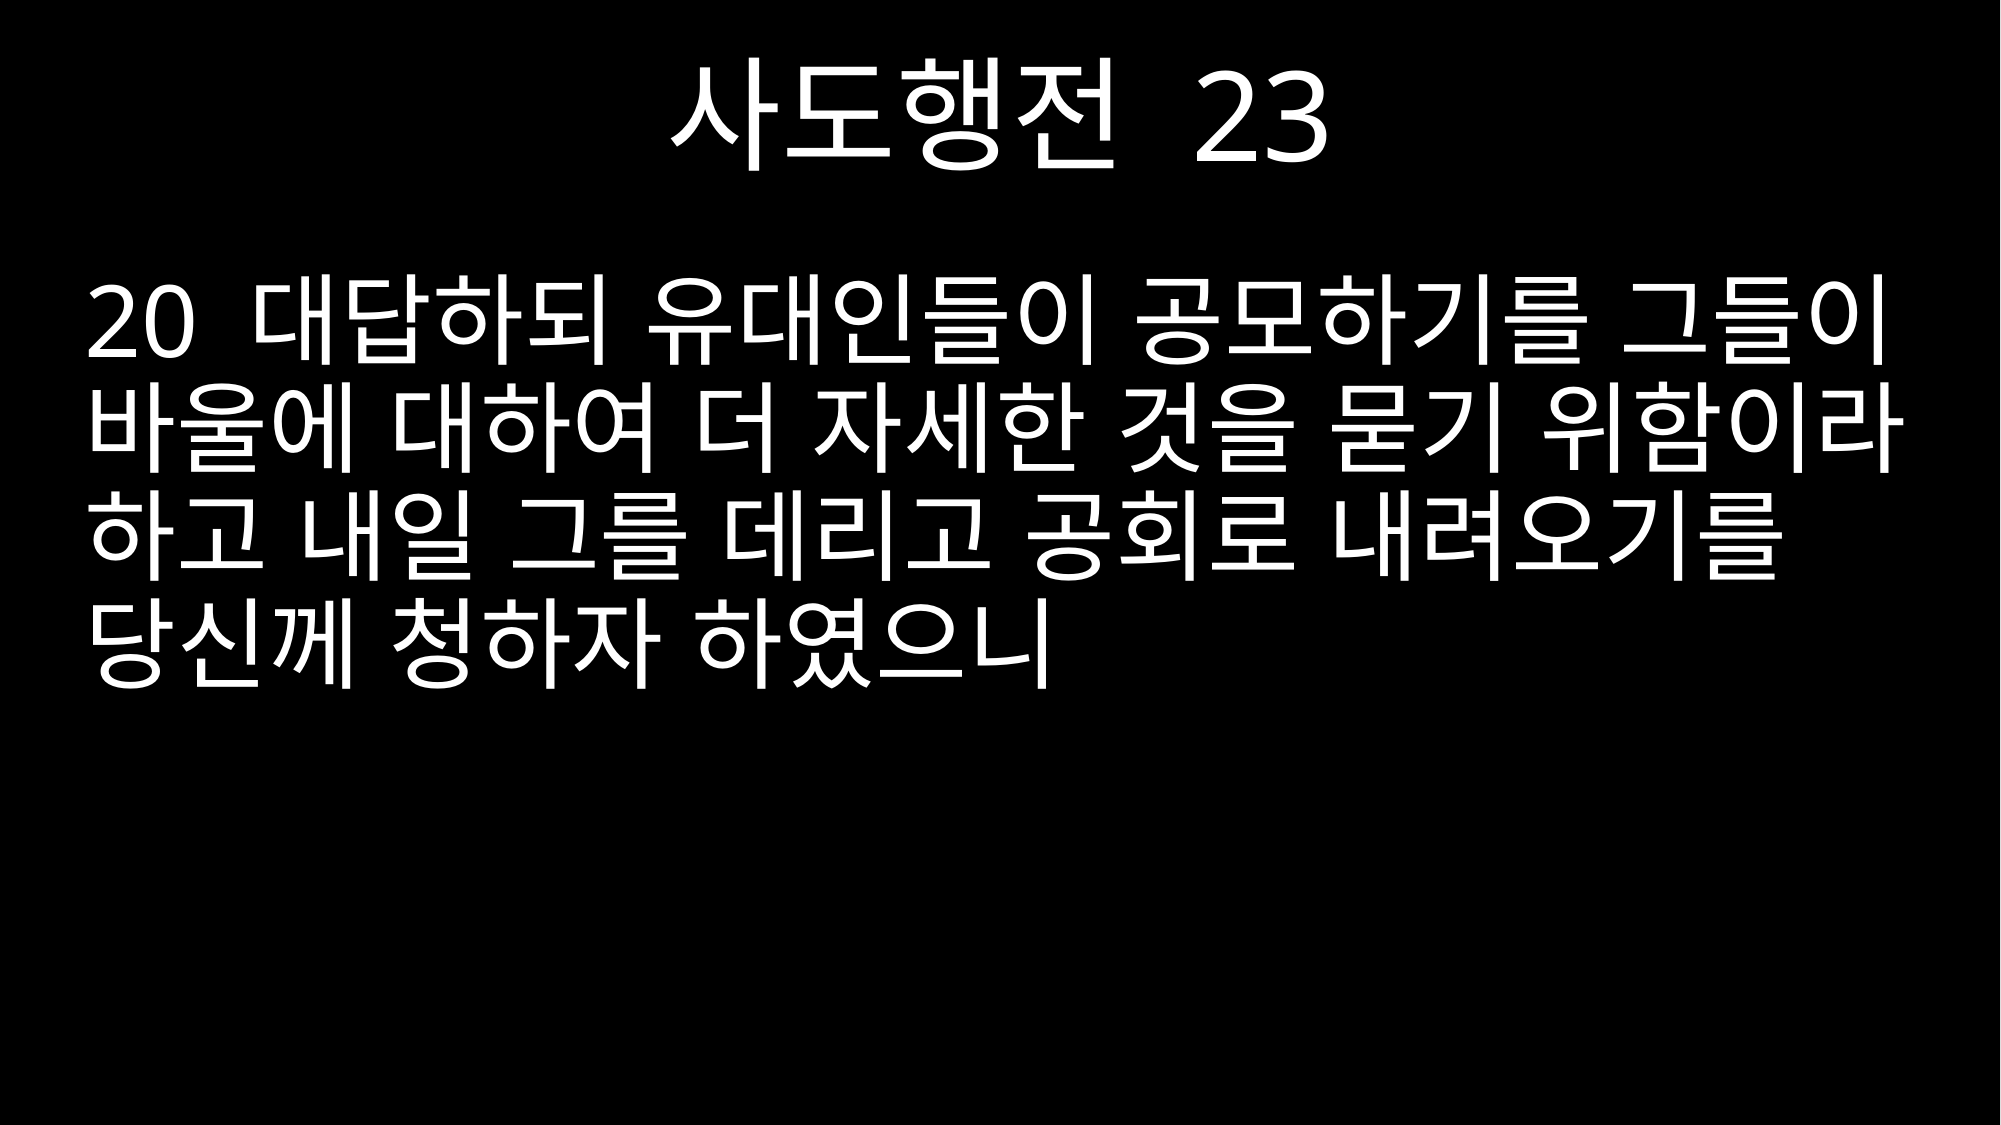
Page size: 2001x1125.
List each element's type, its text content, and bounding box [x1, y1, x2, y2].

footer 사도행전 23 [0, 32, 2000, 192]
list 20 대답하되 유대인들이 공모하기를 그들이 바울에 대하여 더 자세한 것을 묻기 위함이라 하고 내일 그를 데리고 공회로 내려오기를 당신께 청하자 하였으니 [69, 263, 1953, 423]
picture [0, 0, 2001, 1125]
